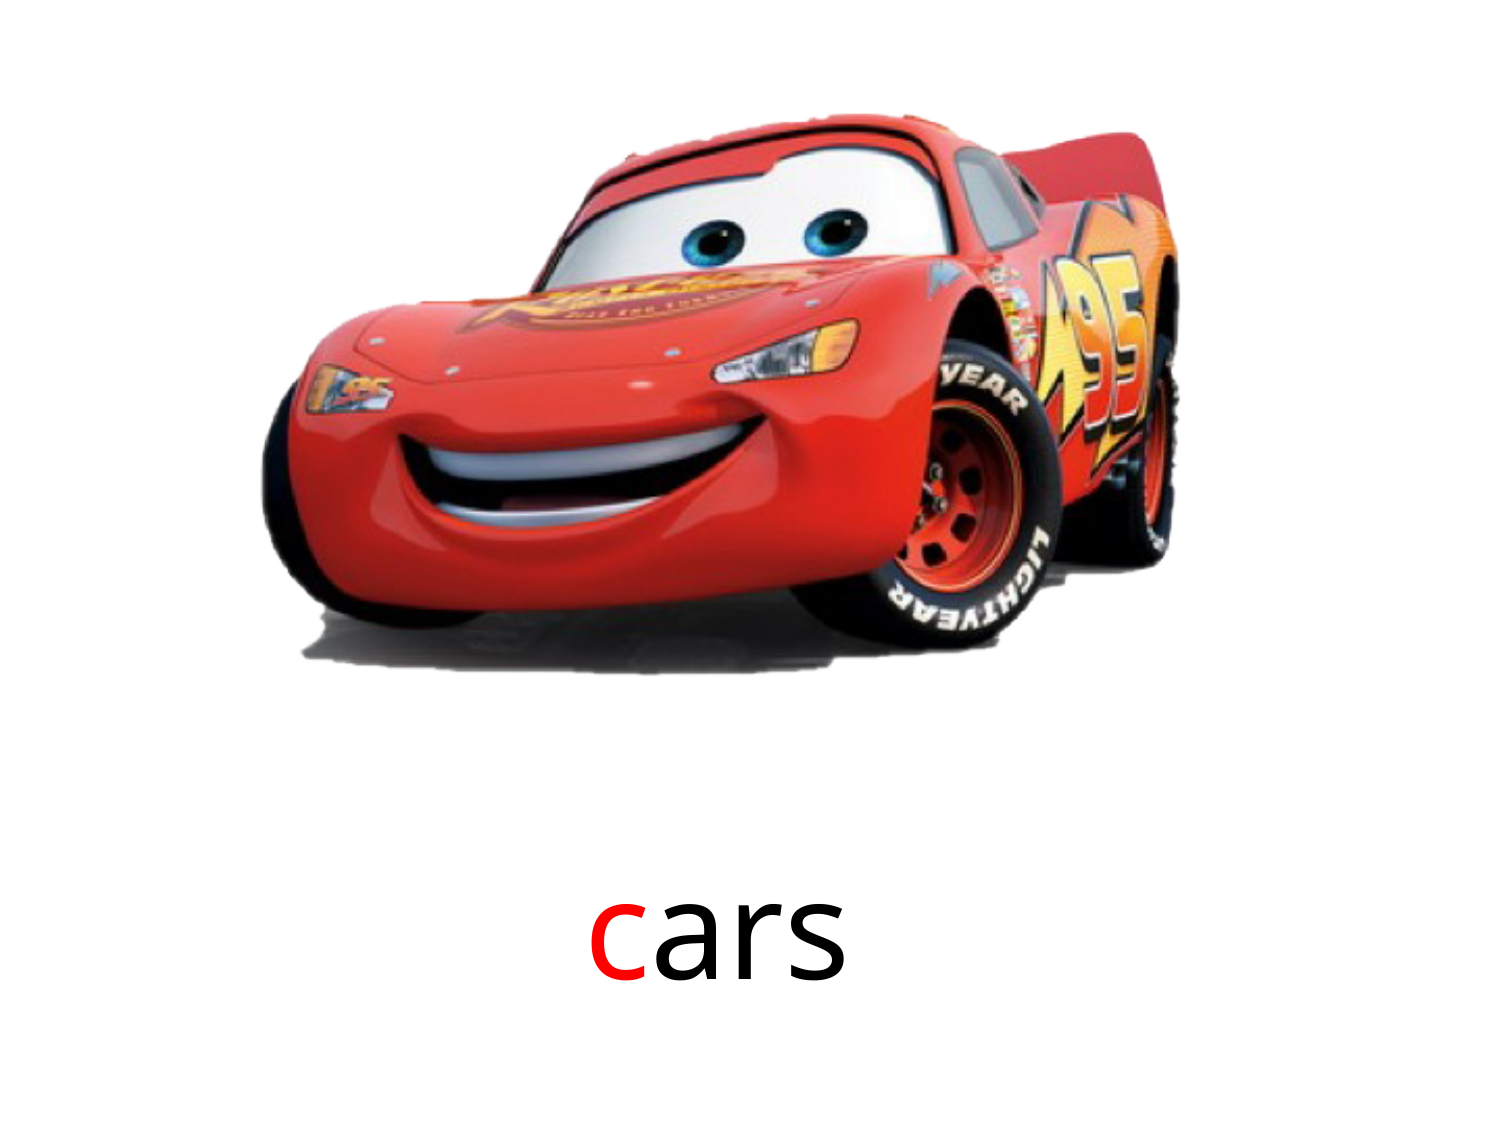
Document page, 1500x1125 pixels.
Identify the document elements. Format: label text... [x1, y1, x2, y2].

picture [194, 0, 1237, 910]
text_box cars [569, 918, 865, 1015]
